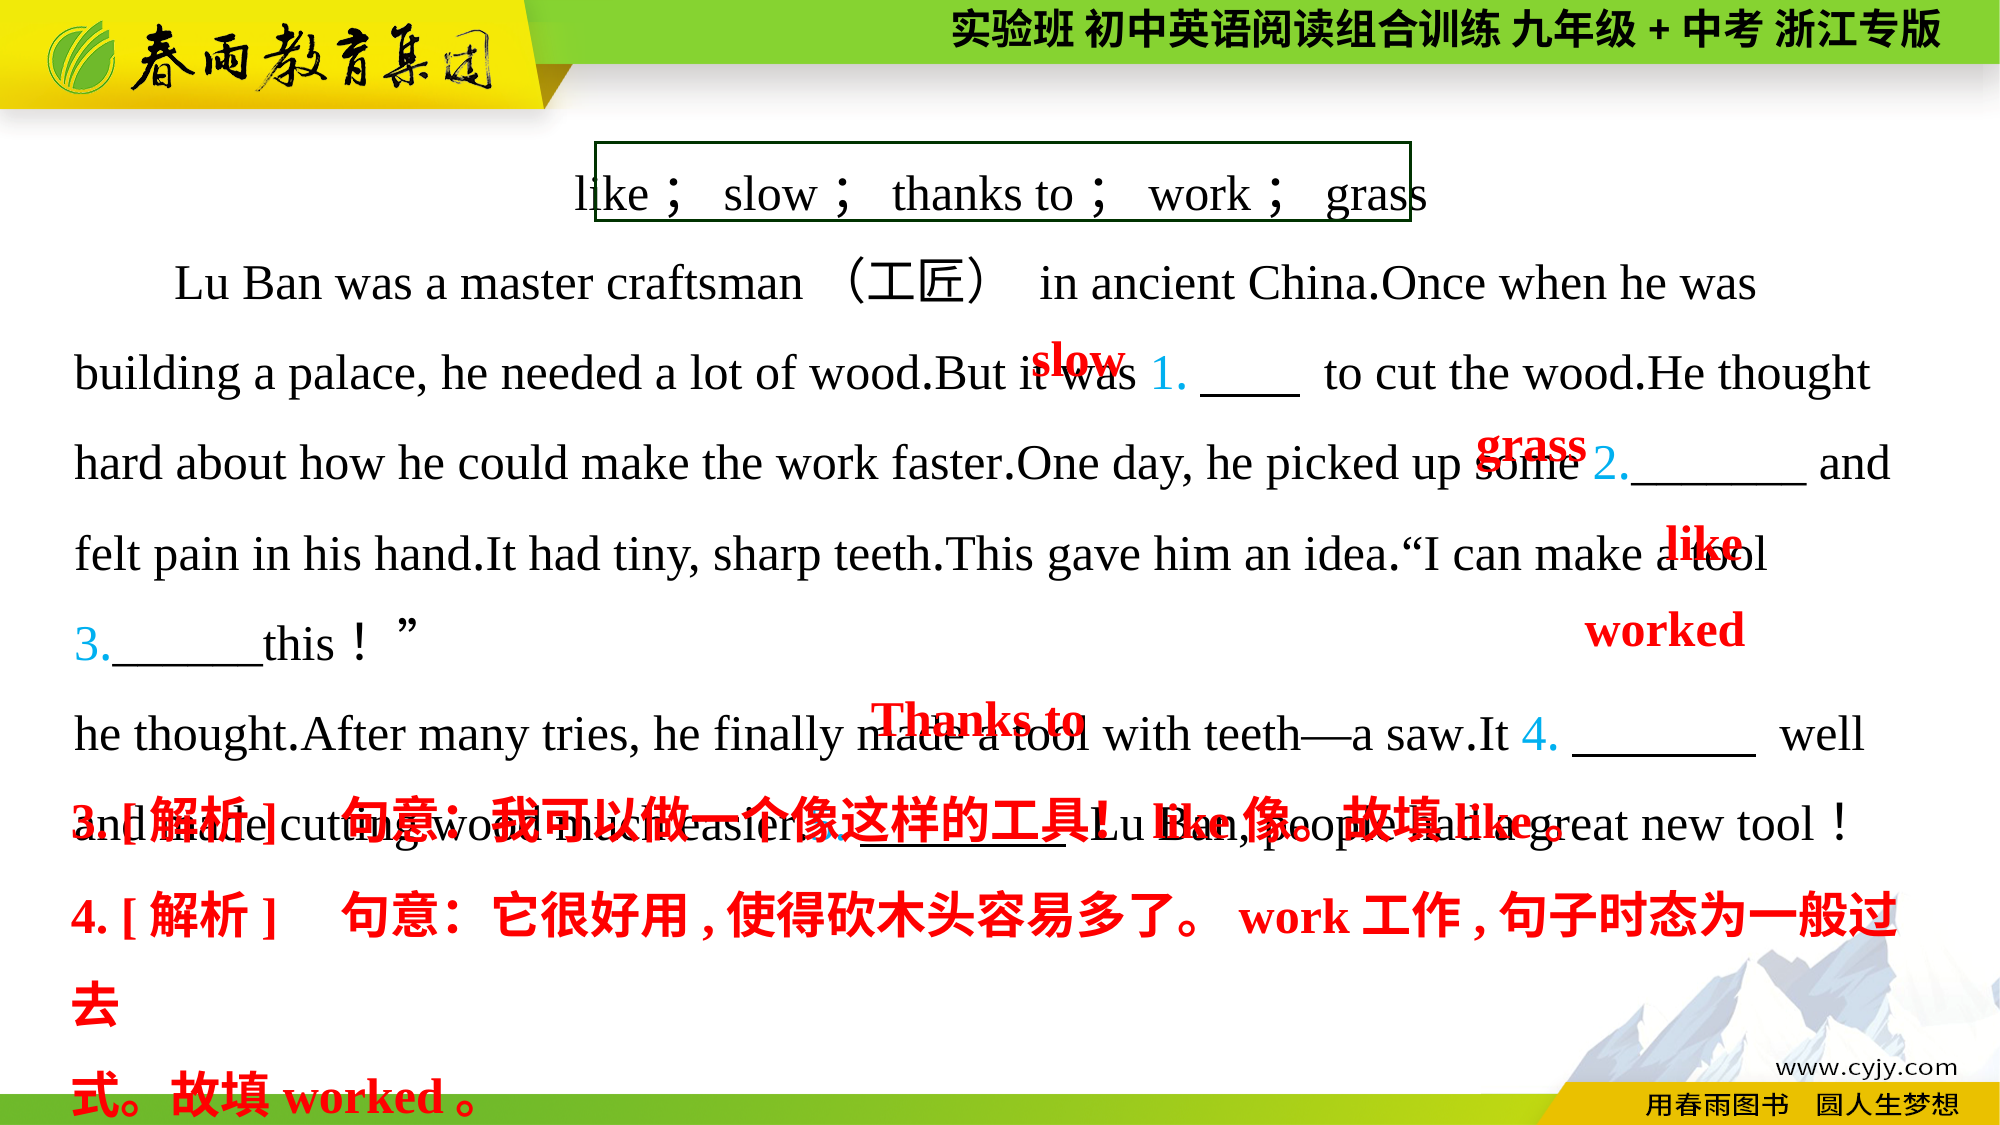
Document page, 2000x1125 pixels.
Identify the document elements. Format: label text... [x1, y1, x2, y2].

list like；slow；thanks to；work；grass Lu Ban was a master craftsman（工匠） in ancient China.Once when he was building a palace, he needed a lot of wood.But it was 1. to cut the wood.He thought hard about how he could make the work faster.One day, he picked up some 2._______ and felt pain in his hand.It had tiny, sharp teeth.This gave him an idea.“I can make a tool 3.______this！” he thought.After many tries, he finally made a tool with teeth—a saw.It 4. well and made cutting wood much easier.5. Lu Ban, people had a great new tool！ [59, 122, 1944, 751]
text_box Thanks to [856, 678, 1101, 754]
text_box worked [1569, 589, 1761, 664]
text_box 3. [解析] 句意：我可以做一个像这样的工具！like像。故填like。 [56, 751, 1944, 845]
text_box grass [1461, 404, 1603, 480]
text_box slow [1016, 319, 1141, 394]
picture [0, 0, 2000, 1125]
text_box like [1638, 503, 1759, 579]
text_box 4. [解析] 句意：它很好用,使得砍木头容易多了。work工作,句子时态为一般过去 式。故填worked。 [56, 845, 1944, 1125]
text_box [595, 142, 1411, 221]
